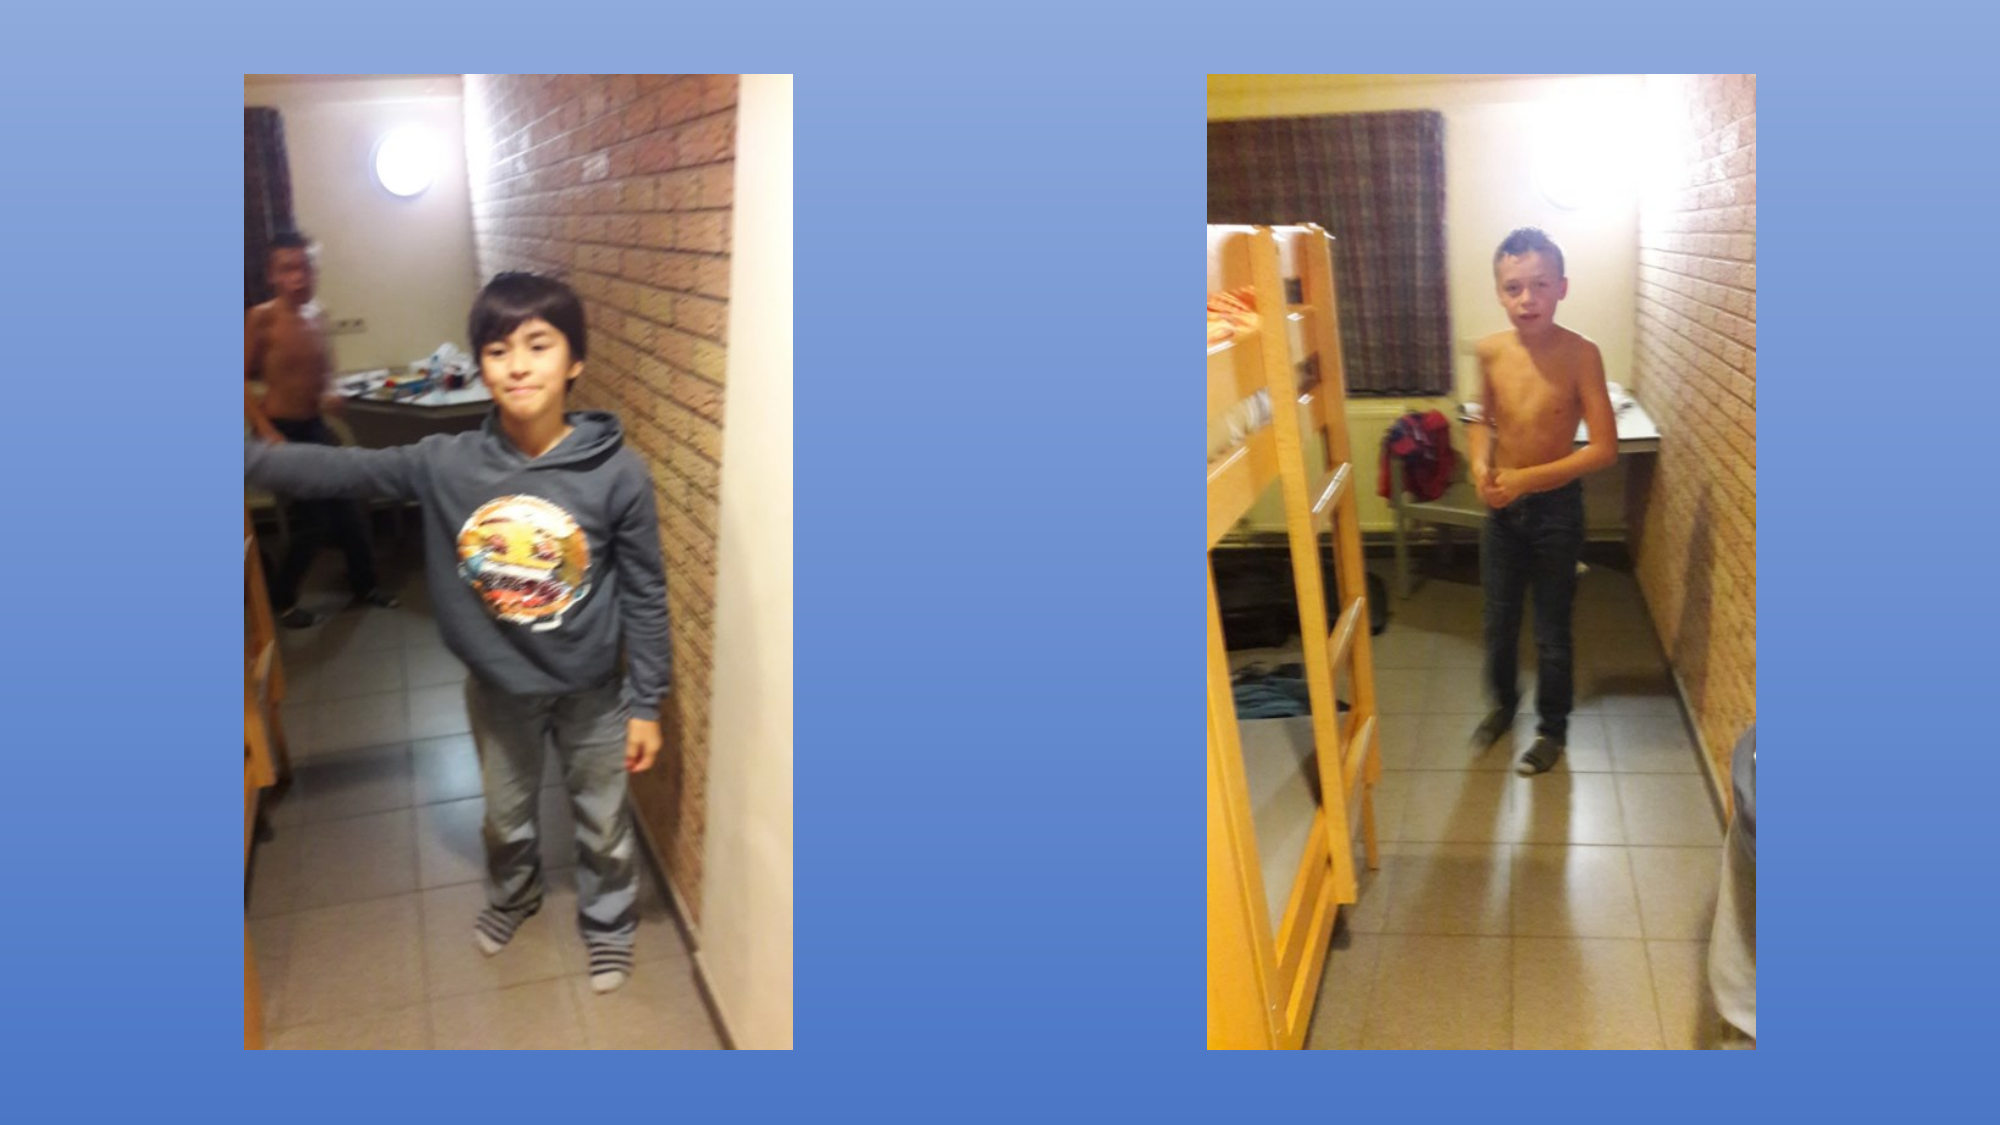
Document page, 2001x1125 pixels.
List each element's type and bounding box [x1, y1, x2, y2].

picture [1206, 74, 1756, 1050]
picture [244, 74, 793, 1050]
